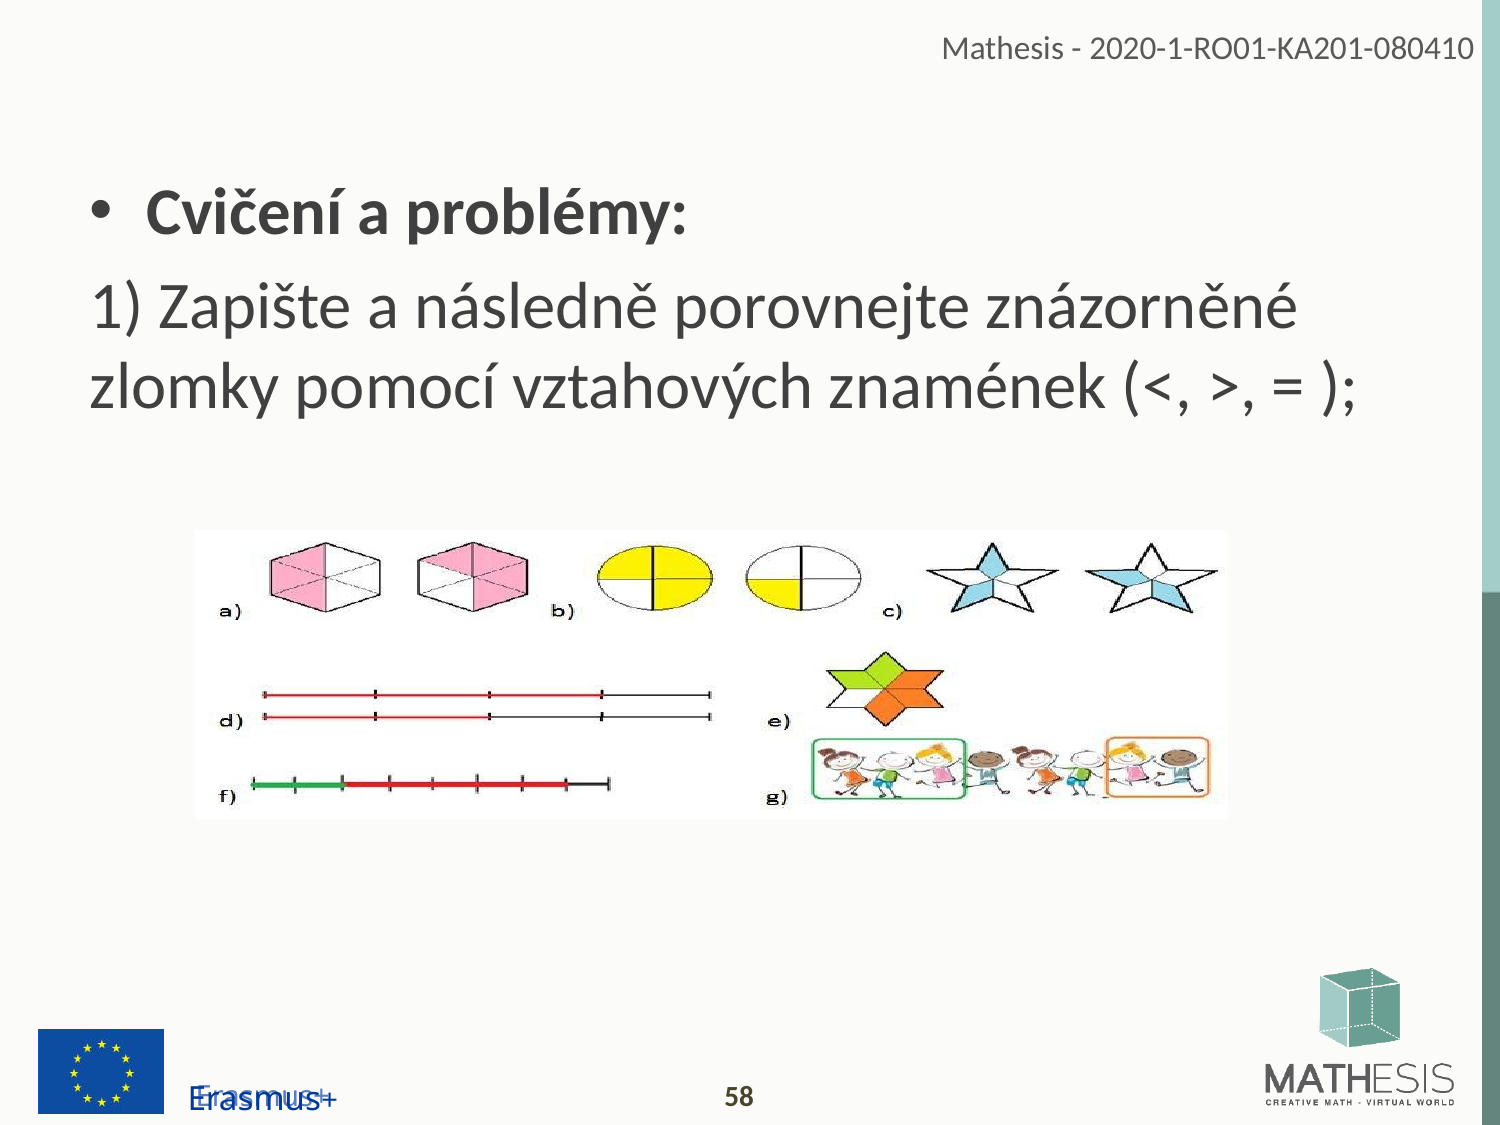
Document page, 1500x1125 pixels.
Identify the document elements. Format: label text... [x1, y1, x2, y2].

list Cvičení a problémy: 1) Zapište a následně porovnejte znázorněné zlomky pomocí vztahových znamének (<, >, = ); [75, 160, 1425, 1005]
picture [38, 1029, 164, 1114]
picture [194, 529, 1228, 819]
